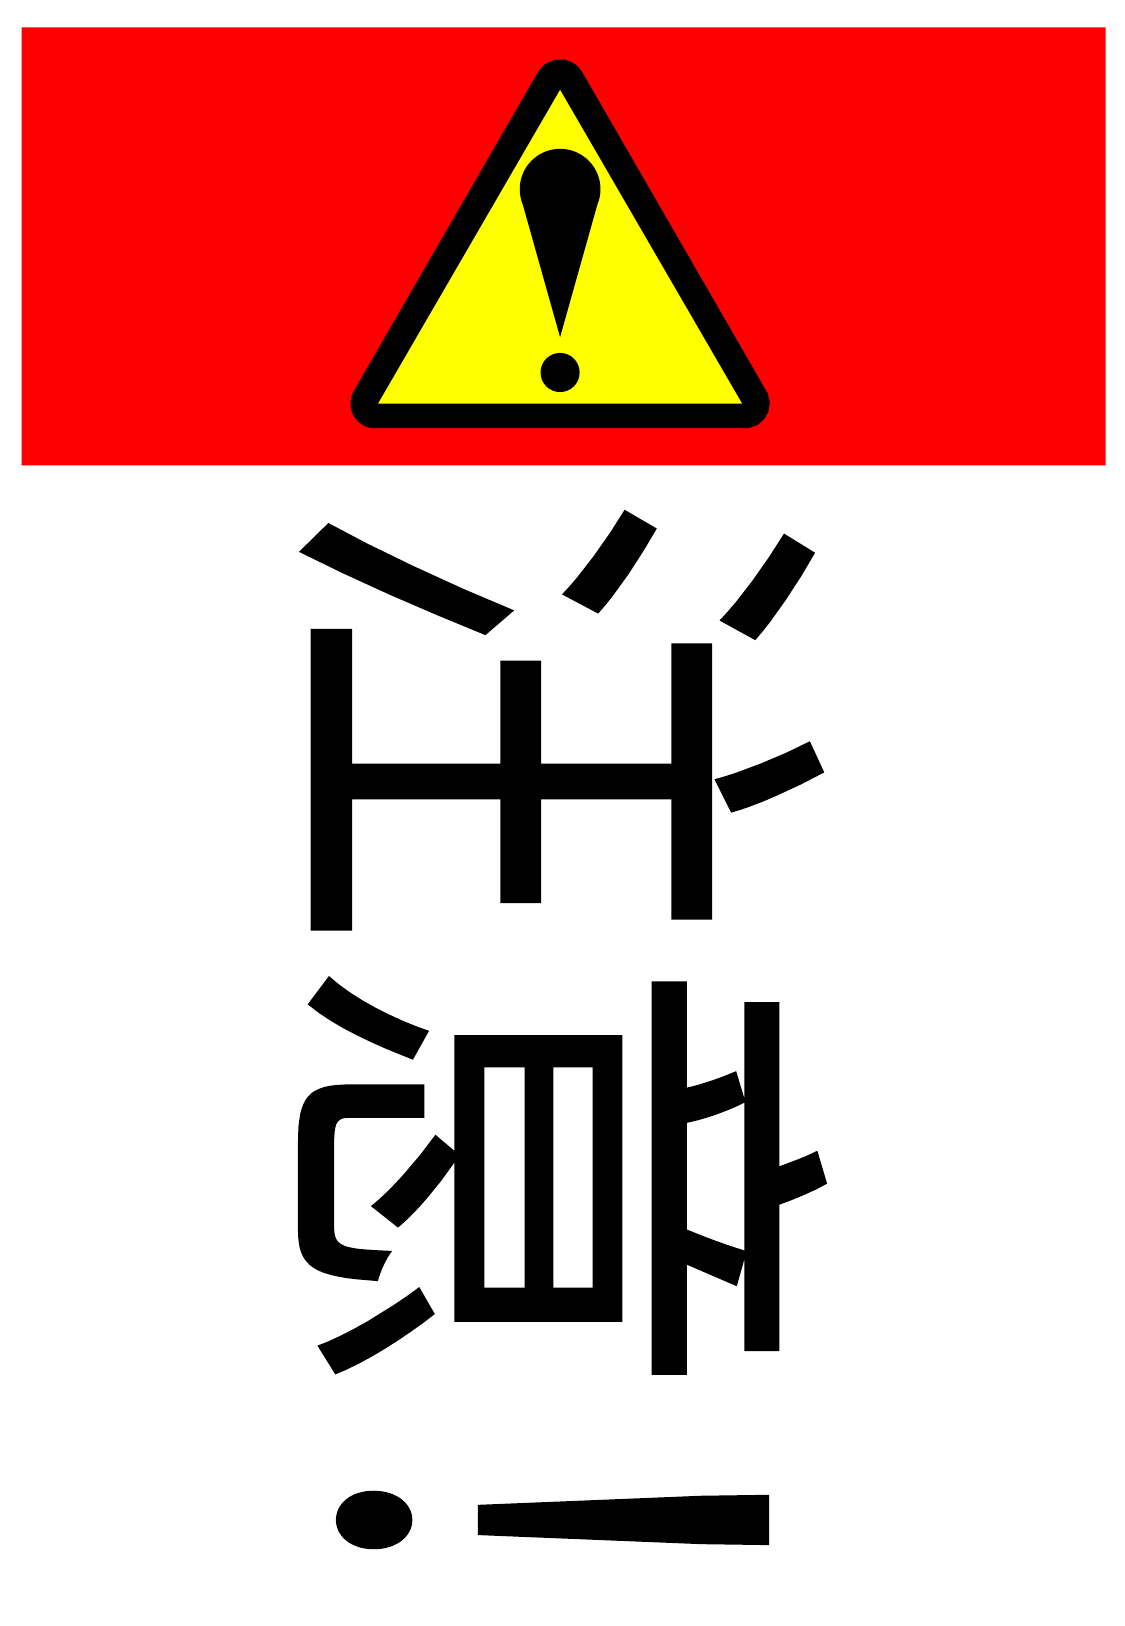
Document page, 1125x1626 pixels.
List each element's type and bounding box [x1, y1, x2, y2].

text_box [19, 25, 1108, 468]
text_box [350, 60, 770, 428]
